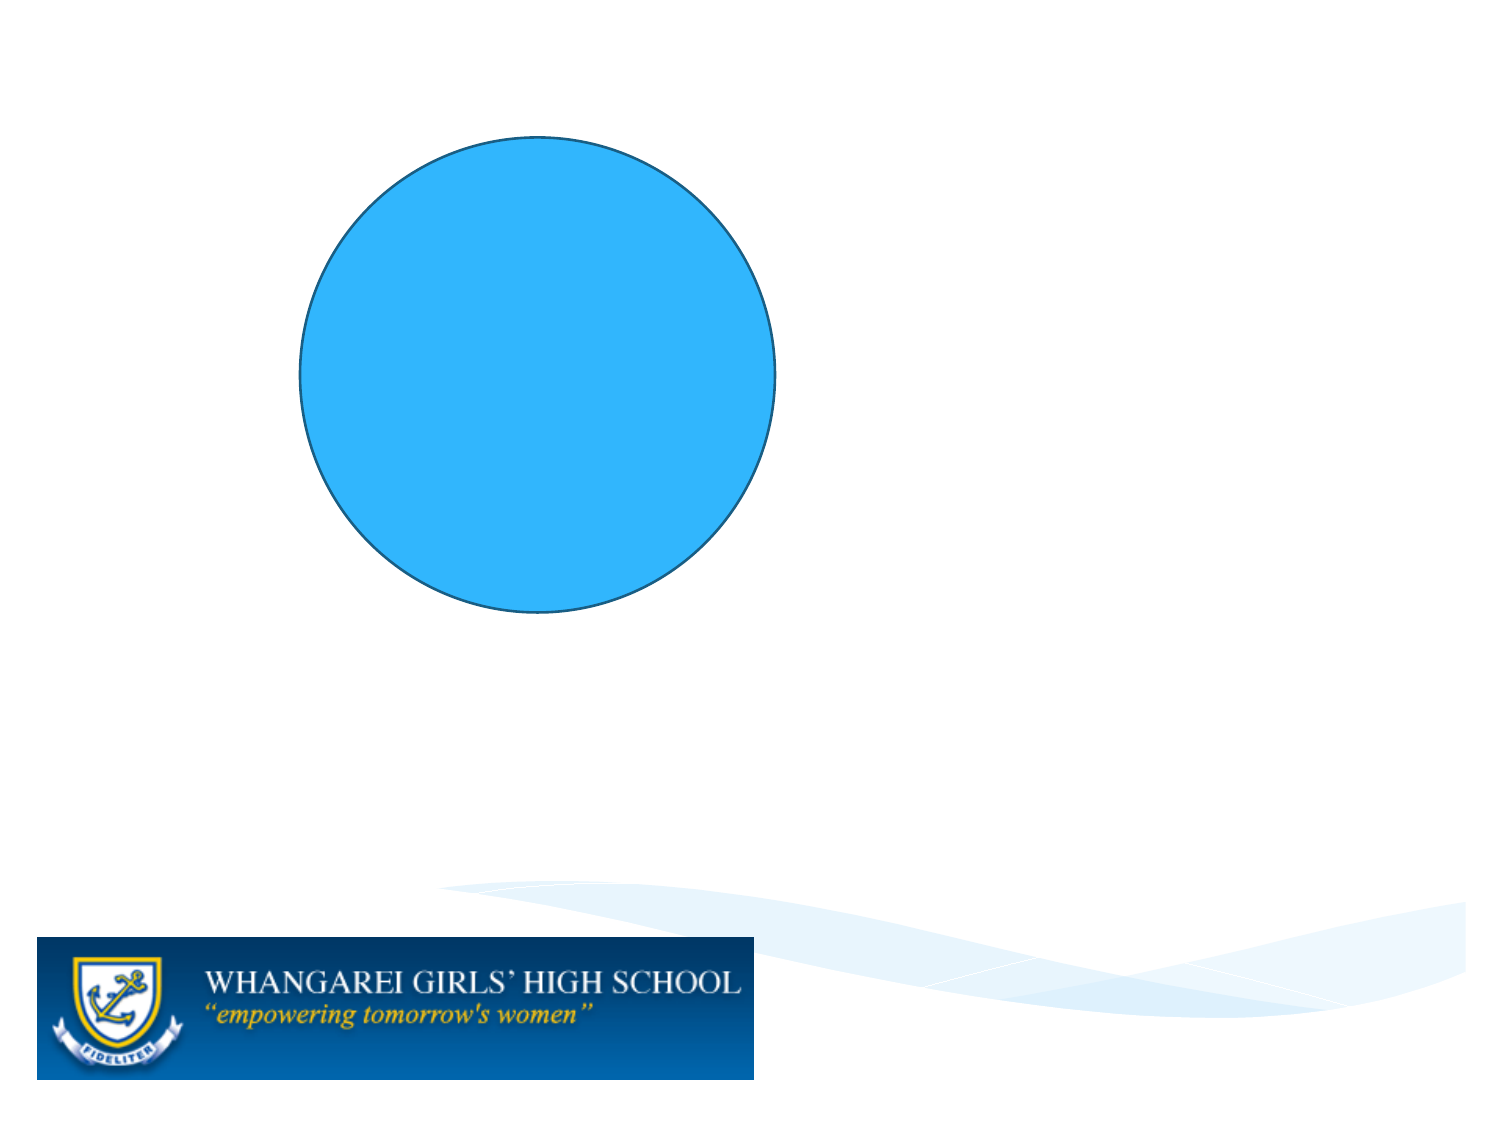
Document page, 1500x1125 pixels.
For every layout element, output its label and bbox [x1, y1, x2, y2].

picture [37, 937, 754, 1080]
text_box [298, 136, 777, 614]
